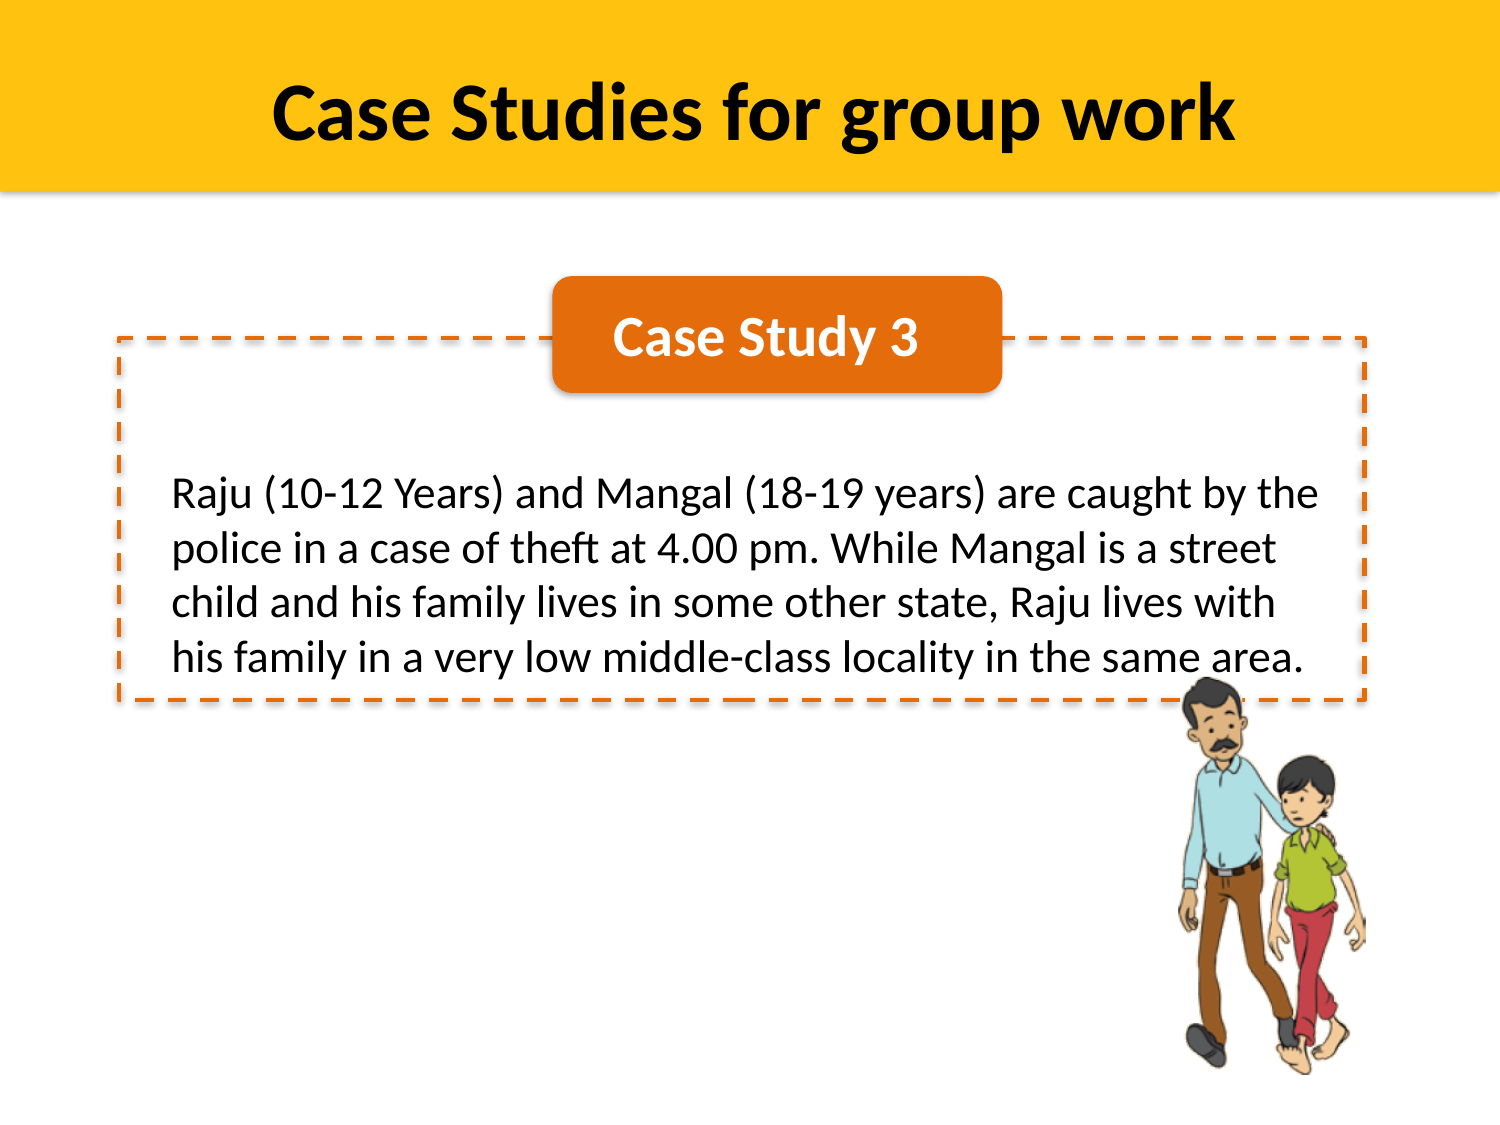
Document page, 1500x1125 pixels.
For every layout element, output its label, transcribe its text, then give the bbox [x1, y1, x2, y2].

text_box [118, 337, 1365, 701]
text_box Case Studies for group work [4, 49, 1500, 165]
text_box Case Study 3 [552, 290, 981, 376]
text_box [551, 275, 1004, 394]
text_box Raju (10-12 Years) and Mangal (18-19 years) are caught by the police in a case of theft at 4.00 pm. While Mangal is a street child and his family lives in some other state, Raju lives with his family in a very low middle-class locality in the same area. [156, 454, 1353, 690]
picture [1134, 656, 1436, 1113]
